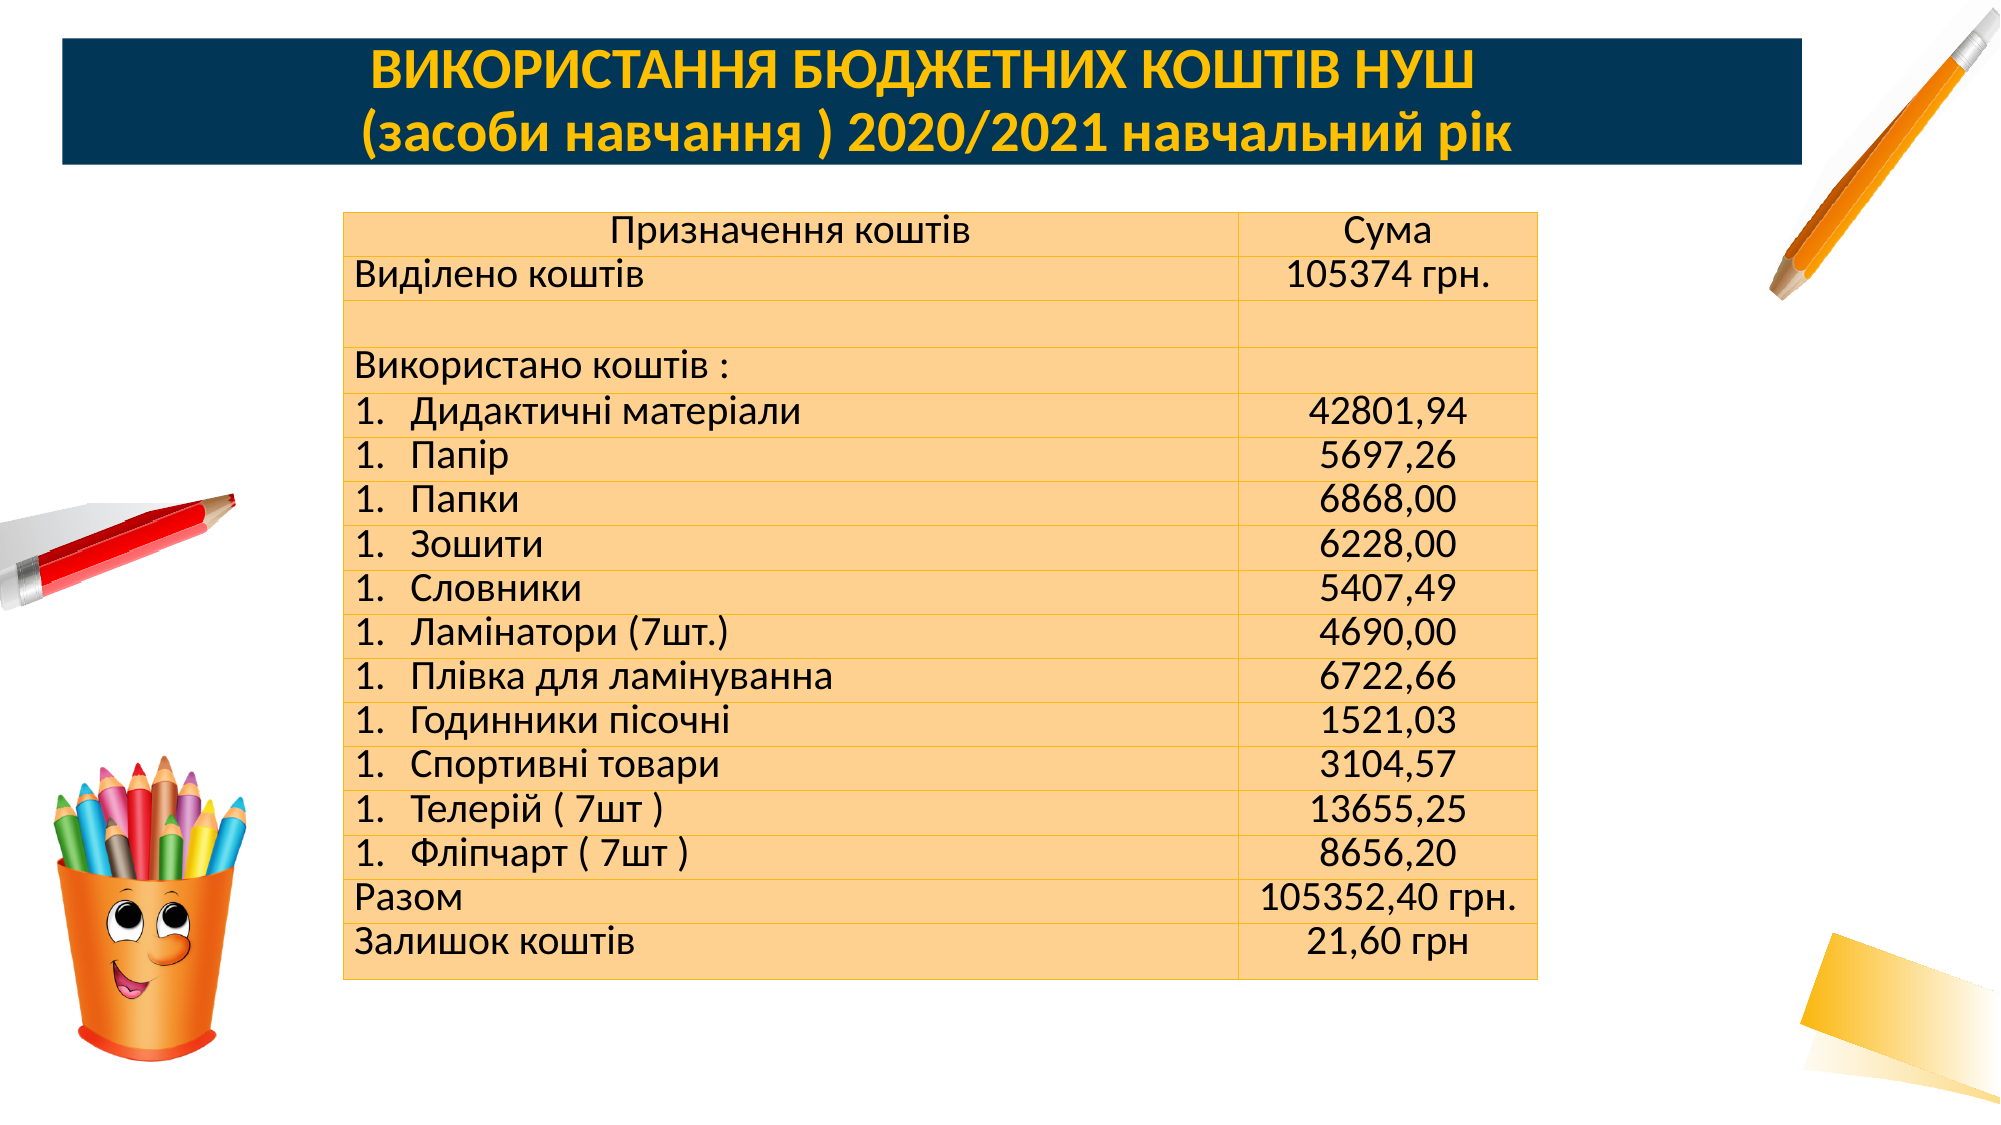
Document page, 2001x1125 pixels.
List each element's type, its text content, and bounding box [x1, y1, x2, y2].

table_cell Зошити [344, 526, 1238, 570]
table_cell Використано коштів : [344, 348, 1238, 393]
table_cell Телерій ( 7шт ) [344, 791, 1238, 835]
table_cell 6722,66 [1239, 659, 1537, 702]
table_cell Разом [344, 880, 1238, 923]
table_cell Виділено коштів [344, 257, 1238, 300]
table_cell 1521,03 [1239, 703, 1537, 746]
table_cell Фліпчарт ( 7шт ) [344, 836, 1238, 879]
table_cell 42801,94 [1239, 394, 1537, 437]
table_cell Папір [344, 438, 1238, 481]
picture [47, 754, 252, 1071]
table_cell [344, 301, 1238, 347]
table_cell [1239, 301, 1537, 347]
picture [0, 493, 248, 613]
table_cell 8656,20 [1239, 836, 1537, 879]
picture [1755, 0, 2000, 322]
table_cell Годинники пісочні [344, 703, 1238, 746]
table_header Сума [1239, 213, 1537, 256]
table_cell 105352,40 грн. [1239, 880, 1537, 923]
table_cell Плівка для ламінуванна [344, 659, 1238, 702]
table_cell Дидактичні матеріали [344, 394, 1238, 437]
table_cell Словники [344, 571, 1238, 614]
table_cell 105374 грн. [1239, 257, 1537, 300]
table_cell 5697,26 [1239, 438, 1537, 481]
table_cell 6868,00 [1239, 482, 1537, 525]
table_cell 4690,00 [1239, 615, 1537, 658]
table_cell 3104,57 [1239, 747, 1537, 790]
table_cell Ламінатори (7шт.) [344, 615, 1238, 658]
table_cell 13655,25 [1239, 791, 1537, 835]
table_cell Спортивні товари [344, 747, 1238, 790]
text_box ВИКОРИСТАННЯ БЮДЖЕТНИХ КОШТІВ НУШ (засоби навчання ) 2020/2021 навчальний рік [62, 38, 1802, 165]
table_cell 21,60 грн [1239, 924, 1537, 979]
table_cell Папки [344, 482, 1238, 525]
table_cell Залишок коштів [344, 924, 1238, 979]
table_header Призначення коштів [344, 213, 1238, 256]
table_cell 6228,00 [1239, 526, 1537, 570]
table_cell 5407,49 [1239, 571, 1537, 614]
table_cell [1239, 348, 1537, 393]
